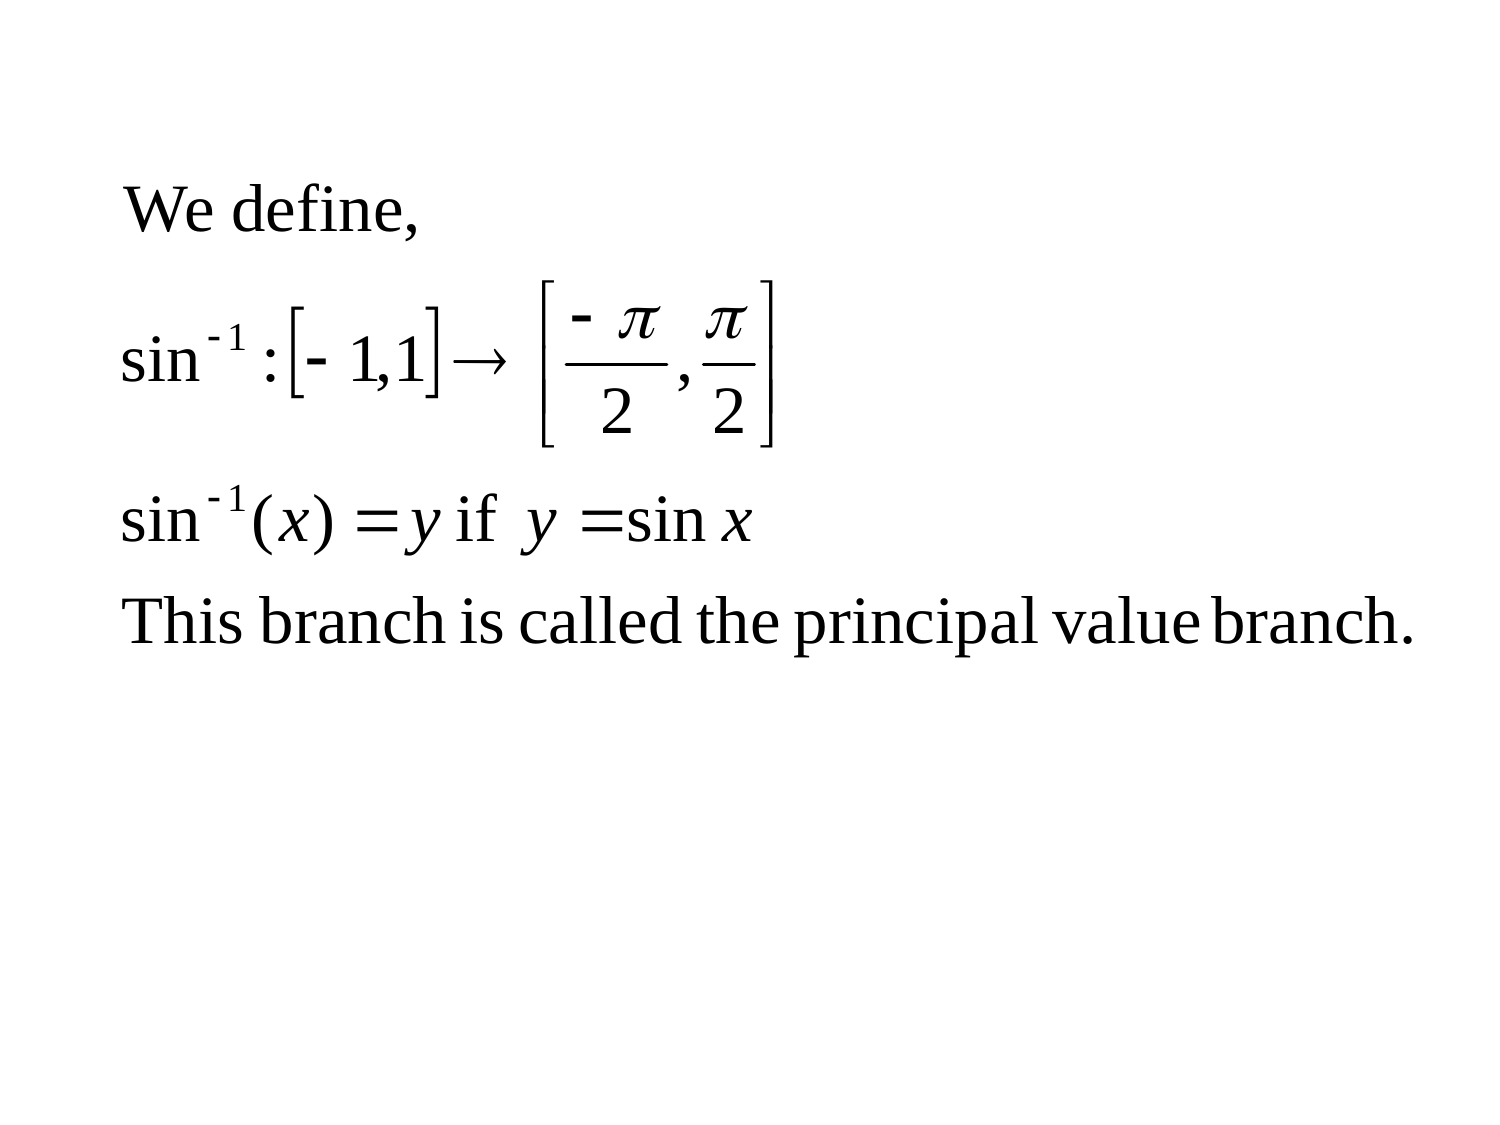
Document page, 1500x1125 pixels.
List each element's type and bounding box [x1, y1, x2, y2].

text_box [112, 166, 1426, 676]
